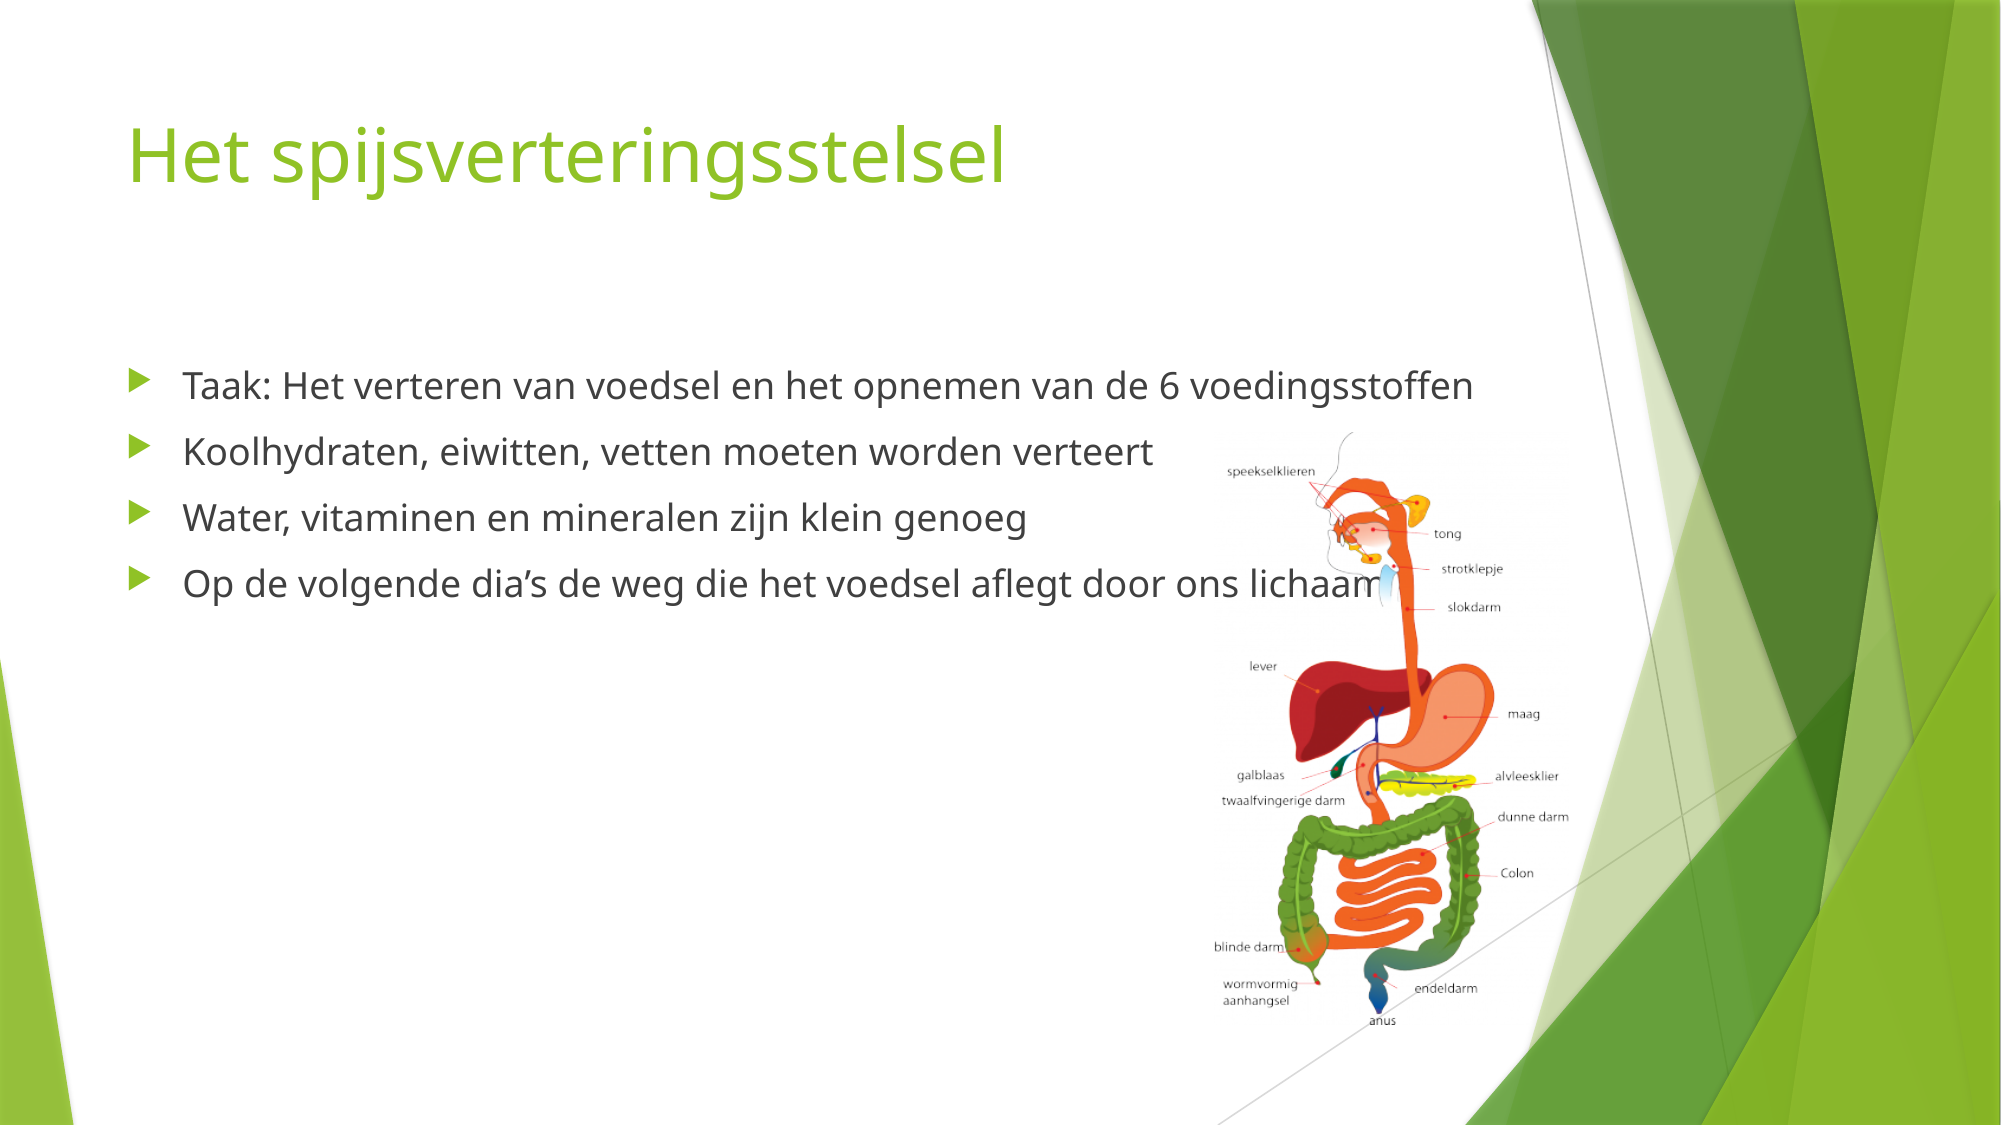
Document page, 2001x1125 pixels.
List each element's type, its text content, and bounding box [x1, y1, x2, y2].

picture [1213, 432, 1569, 1026]
list Taak: Het verteren van voedsel en het opnemen van de 6 voedingsstoffen Koolhydraten, eiwitten, vetten moeten worden verteert Water, vitaminen en mineralen zijn klein genoeg Op de volgende dia’s de weg die het voedsel aflegt door ons lichaam [111, 354, 1522, 992]
title Het spijsverteringsstelsel [111, 99, 1522, 317]
